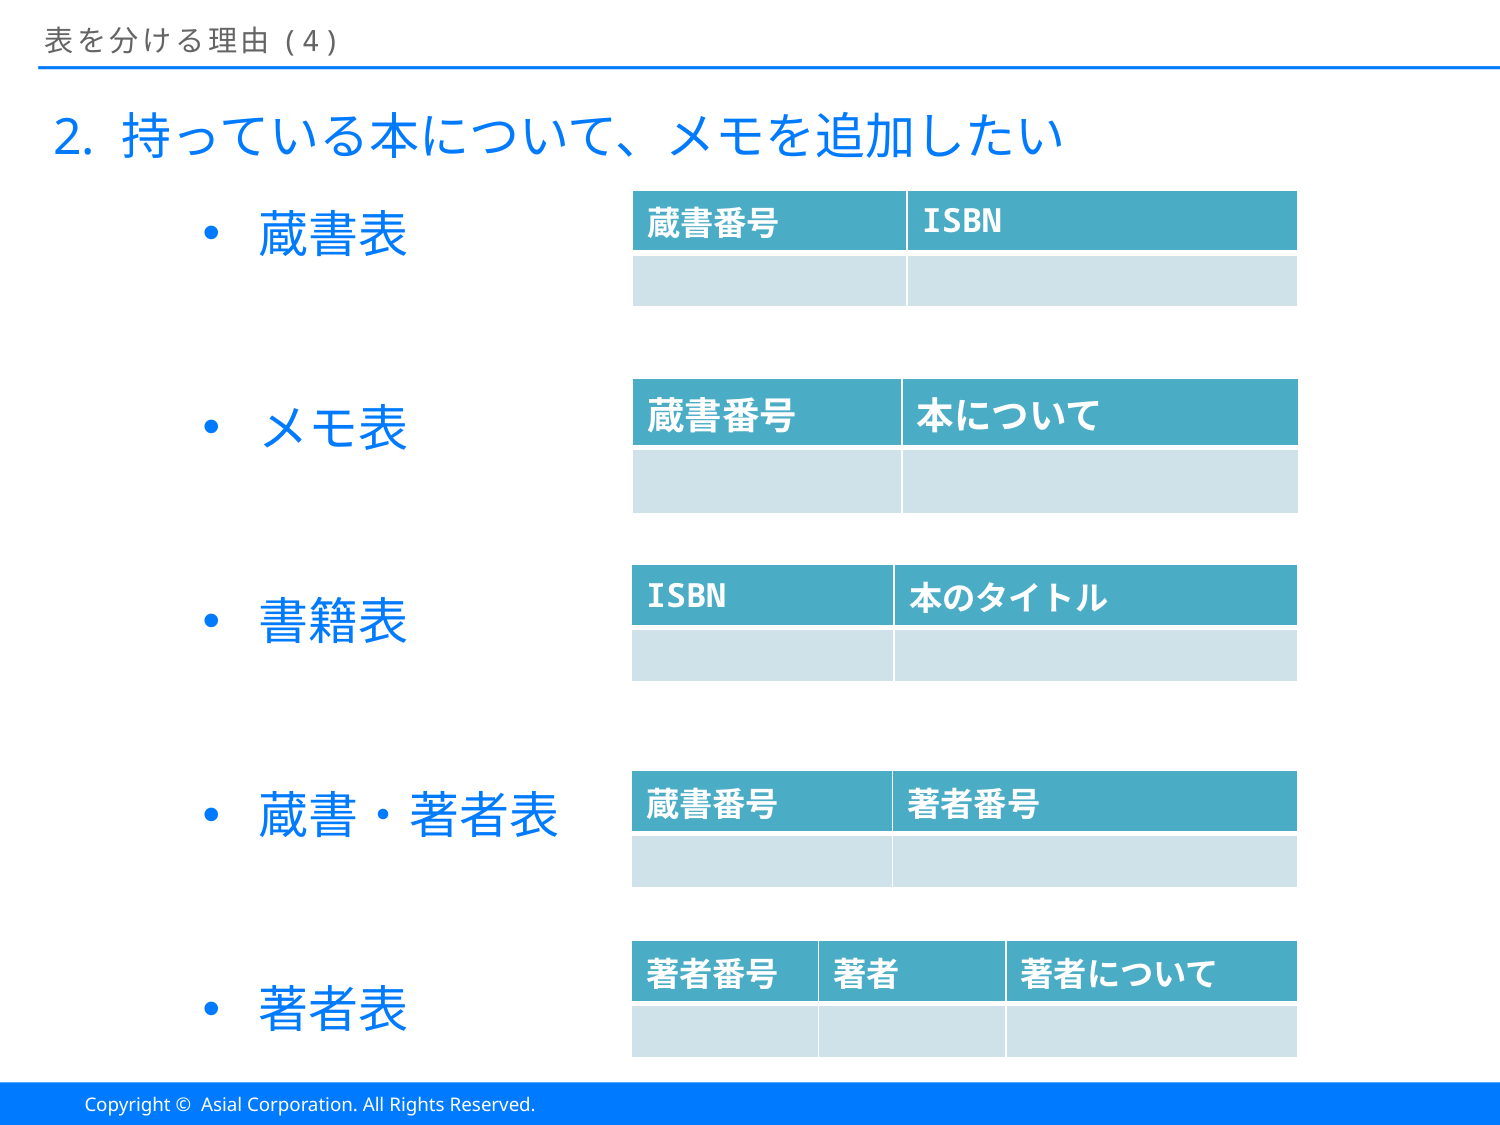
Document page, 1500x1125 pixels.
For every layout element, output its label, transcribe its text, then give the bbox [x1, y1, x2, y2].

table_header 本について [903, 379, 1298, 445]
table_header 蔵書番号 [632, 771, 892, 831]
table_header 著者番号 [632, 941, 818, 1001]
table_cell [632, 630, 893, 681]
table_cell [633, 450, 901, 513]
table_header 著者について [1007, 941, 1297, 1001]
table_cell [908, 256, 1297, 306]
table_header 蔵書番号 [633, 191, 906, 250]
table_header 著者番号 [893, 771, 1297, 831]
table_header 蔵書番号 [633, 379, 901, 445]
table_header ISBN [908, 191, 1297, 250]
table_cell [819, 1006, 1005, 1057]
table_header ISBN [632, 565, 893, 625]
table_header 本のタイトル [895, 565, 1297, 625]
table_cell [632, 1006, 818, 1057]
text_box 蔵書表 メモ表 書籍表 蔵書・著者表 著者表 [187, 182, 945, 988]
title 表を分ける理由(4) [29, 7, 1223, 72]
table_cell [895, 630, 1297, 681]
table_cell [632, 836, 892, 887]
table_header 著者 [819, 941, 1005, 1001]
table_cell [633, 256, 906, 306]
list 持っている本について、メモを追加したい [38, 84, 1459, 988]
table_cell [903, 450, 1298, 513]
table_cell [893, 836, 1297, 887]
table_cell [1007, 1006, 1297, 1057]
